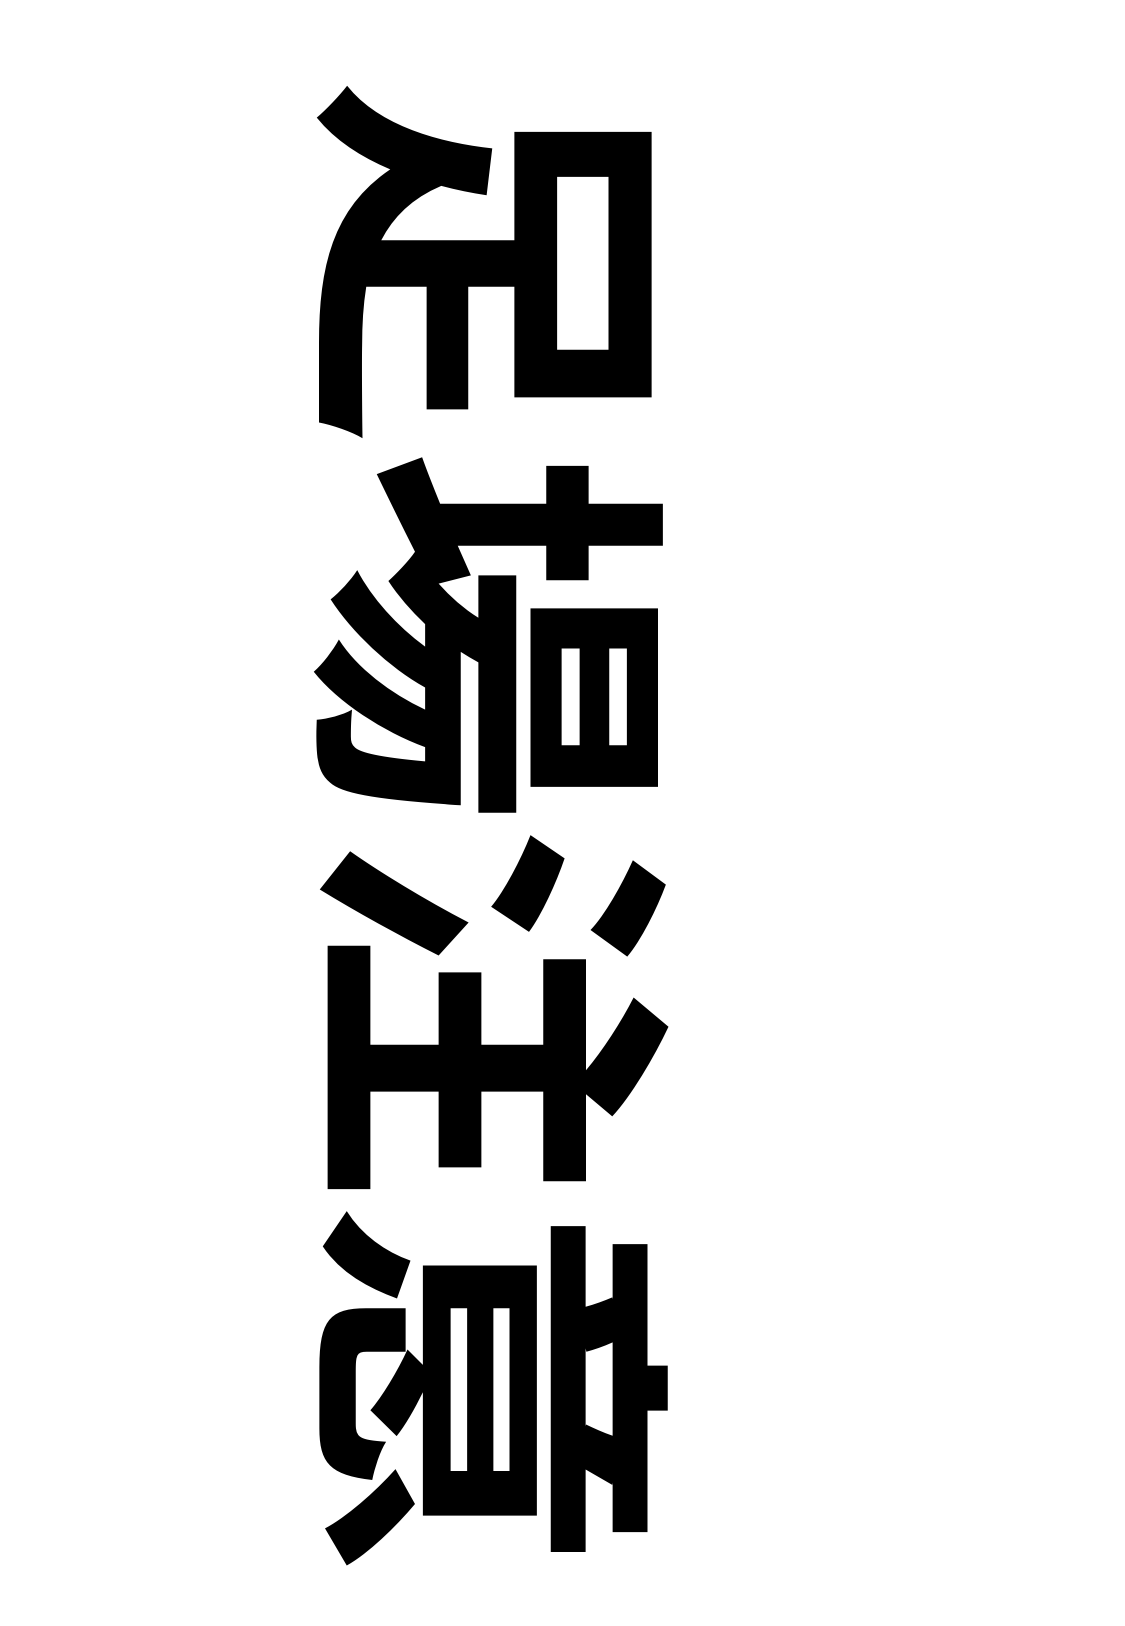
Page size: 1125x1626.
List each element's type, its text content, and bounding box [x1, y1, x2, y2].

text_box 足場注意 [267, 37, 752, 1614]
